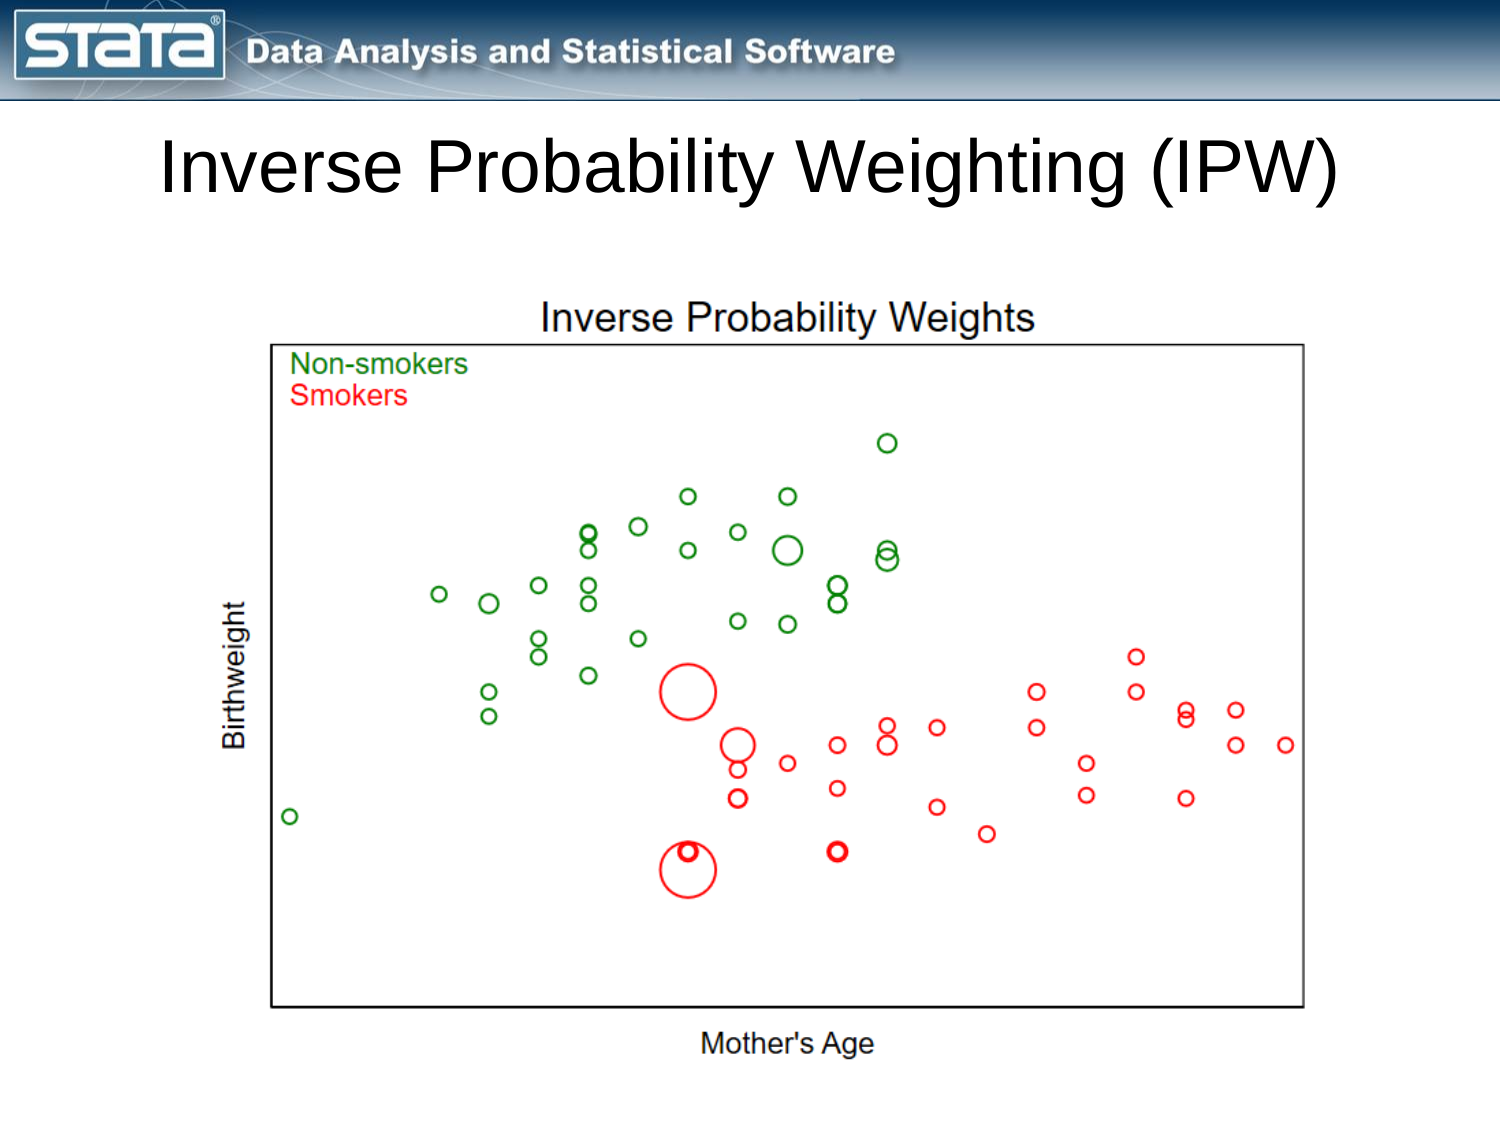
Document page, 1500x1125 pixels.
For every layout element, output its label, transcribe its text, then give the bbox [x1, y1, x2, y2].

picture [165, 262, 1335, 1114]
title Inverse Probability Weighting (IPW) [0, 108, 1500, 225]
picture [0, 0, 1500, 102]
